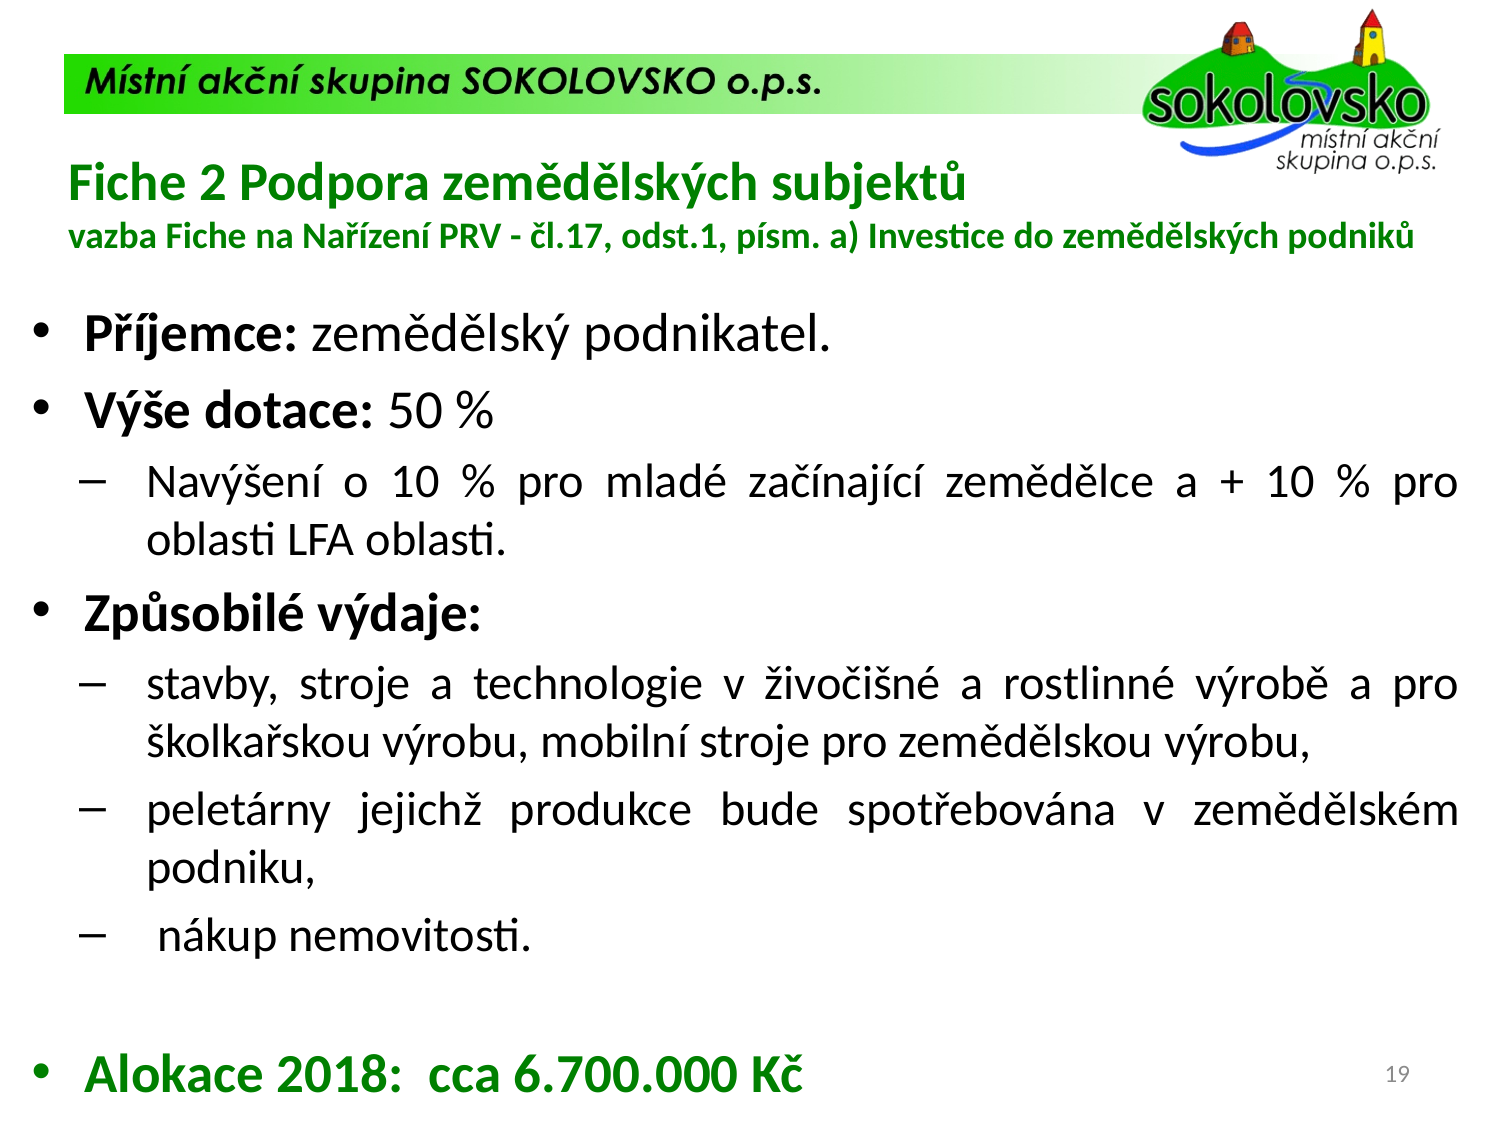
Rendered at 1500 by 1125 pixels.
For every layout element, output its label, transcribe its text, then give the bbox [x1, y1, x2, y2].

title Fiche 2 Podpora zemědělských subjektů vazba Fiche na Nařízení PRV - čl.17, odst.1, písm. a) Investice do zemědělských podniků [53, 137, 1455, 266]
list Příjemce: zemědělský podnikatel. Výše dotace: 50 % Navýšení o 10 % pro mladé začínající zemědělce a + 10 % pro oblasti LFA oblasti. Způsobilé výdaje: stavby, stroje a technologie v živočišné a rostlinné výrobě a pro školkařskou výrobu, mobilní stroje pro zemědělskou výrobu, peletárny jejichž produkce bude spotřebována v zemědělském podniku, nákup nemovitosti. Alokace 2018: cca 6.700.000 Kč [16, 288, 1476, 1116]
picture [64, 0, 1455, 197]
slide_number 19 [1074, 1042, 1425, 1103]
